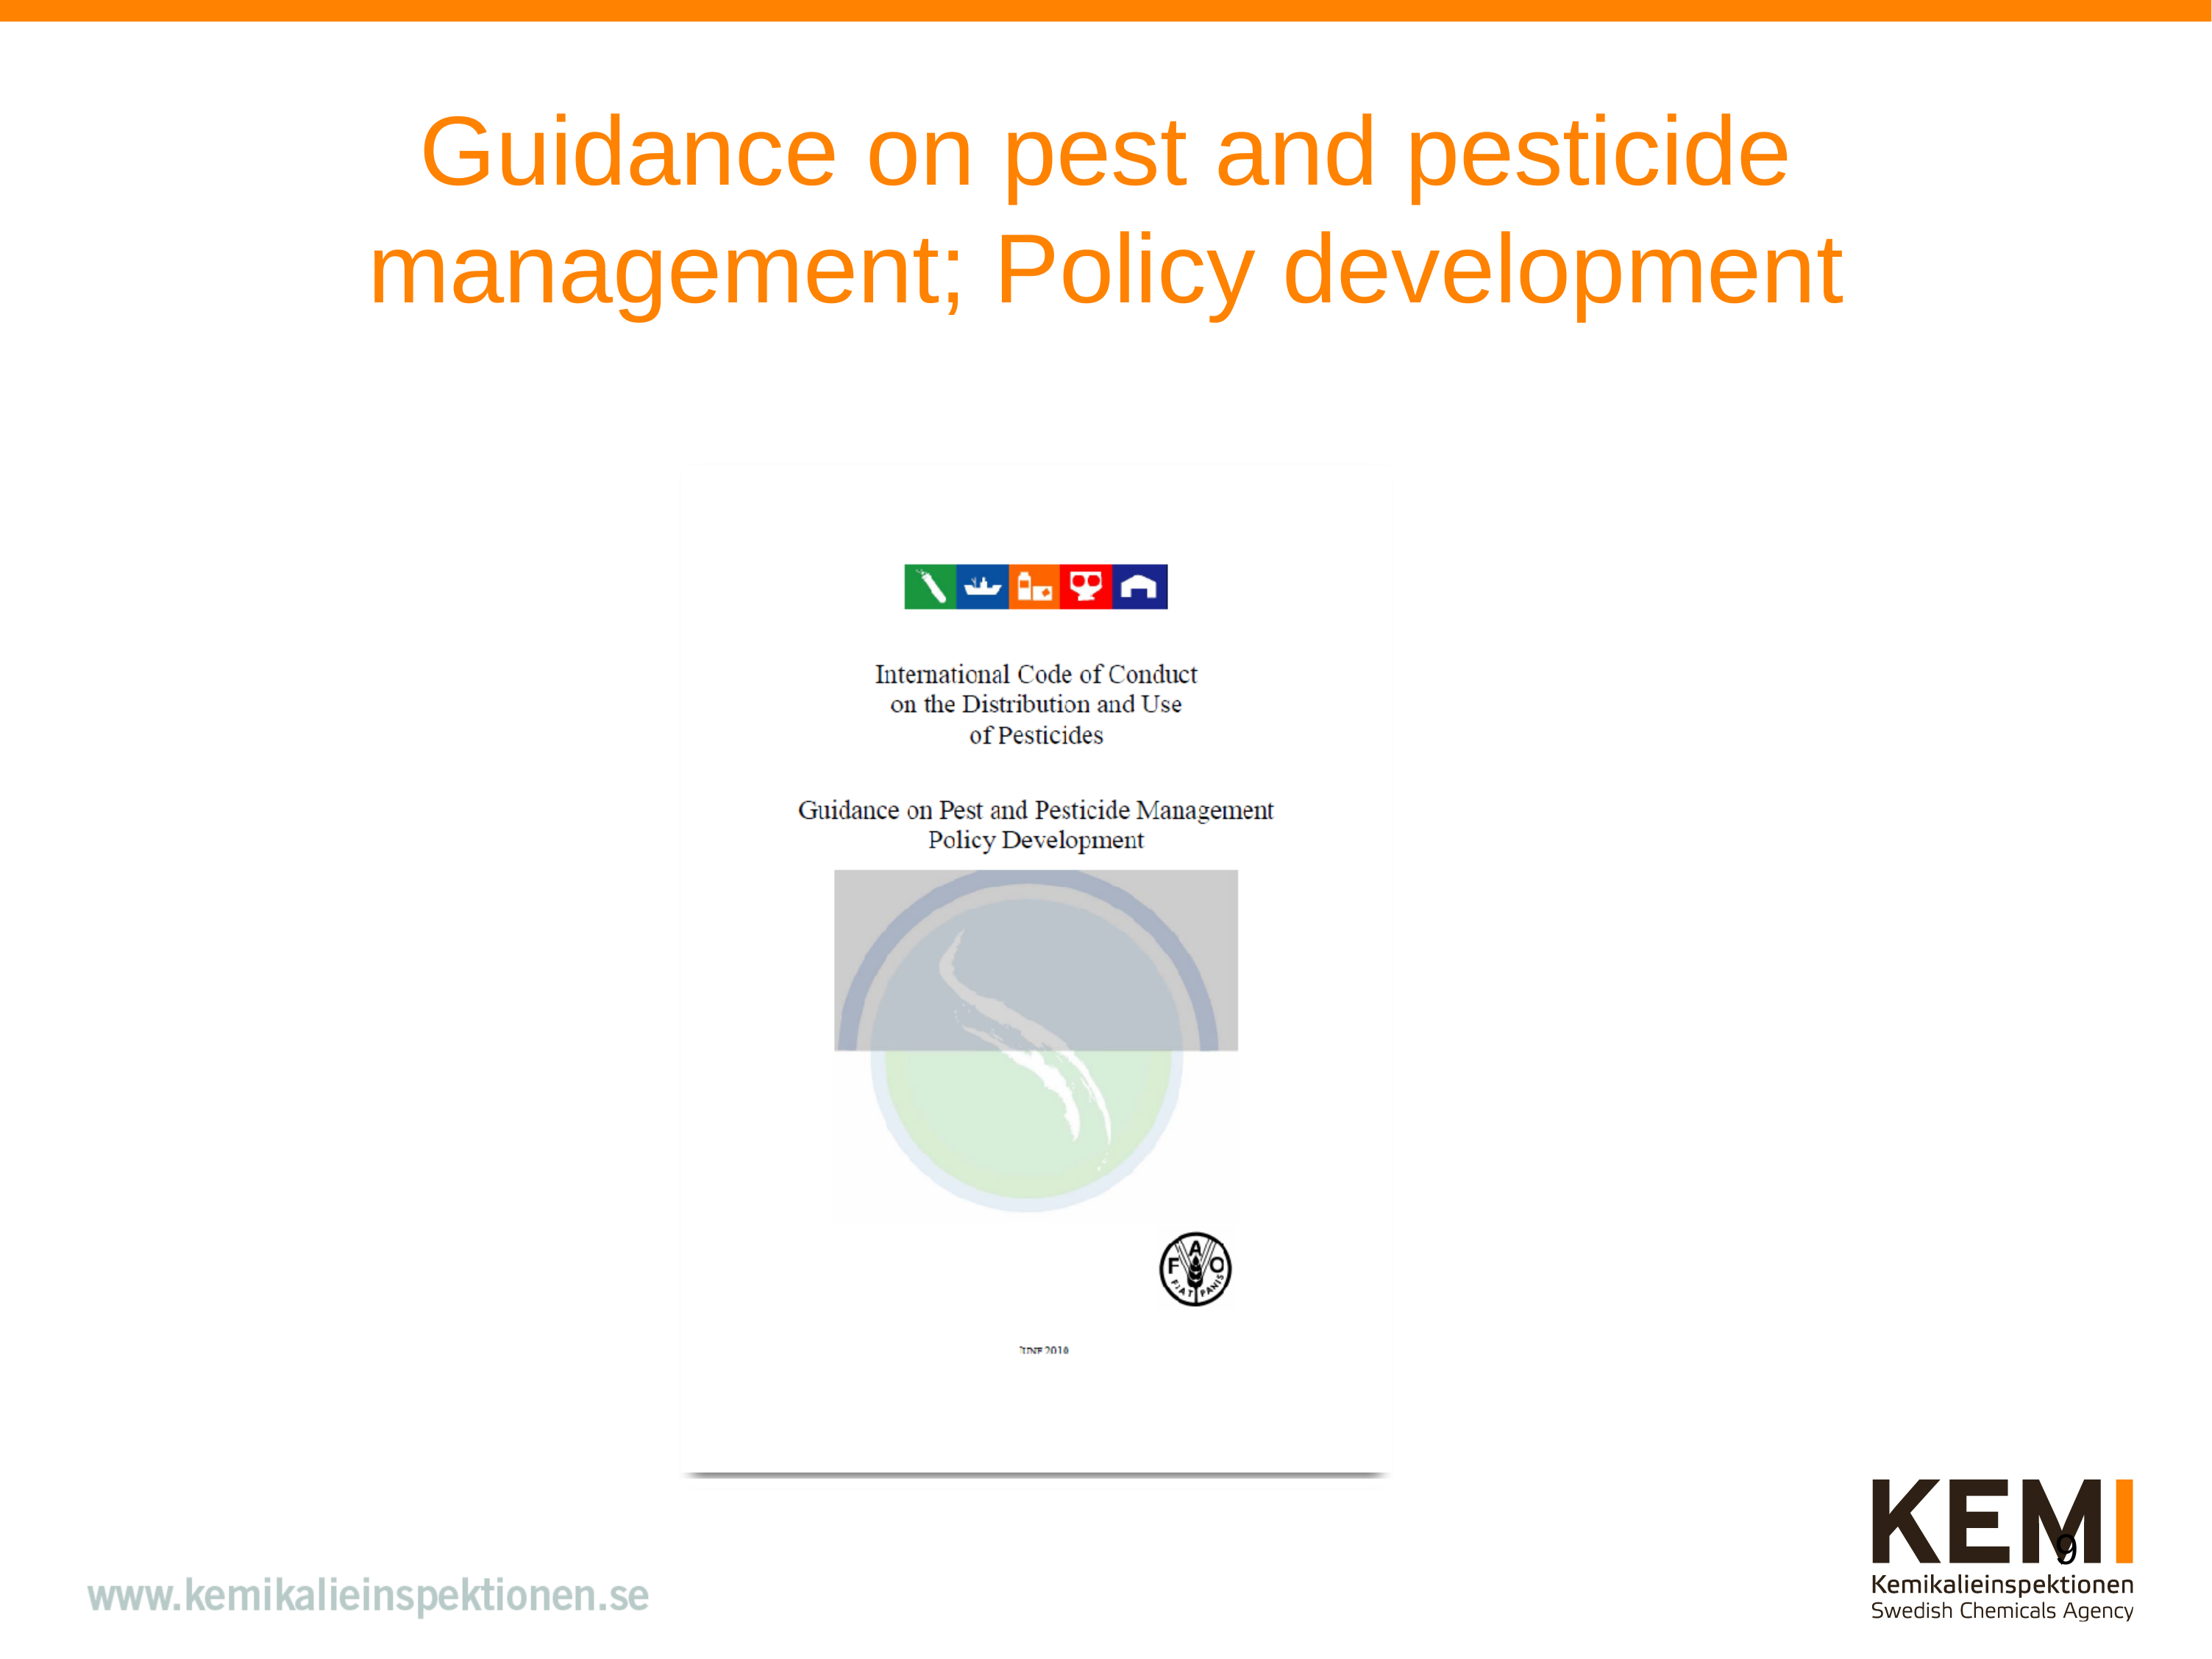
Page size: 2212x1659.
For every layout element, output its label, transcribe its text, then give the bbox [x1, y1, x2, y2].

slide_number 9 [1585, 1510, 2101, 1627]
picture [1872, 1479, 2133, 1621]
picture [87, 1573, 652, 1621]
picture [680, 464, 1393, 1488]
title Guidance on pest and pesticide management; Policy development [110, 66, 2101, 344]
